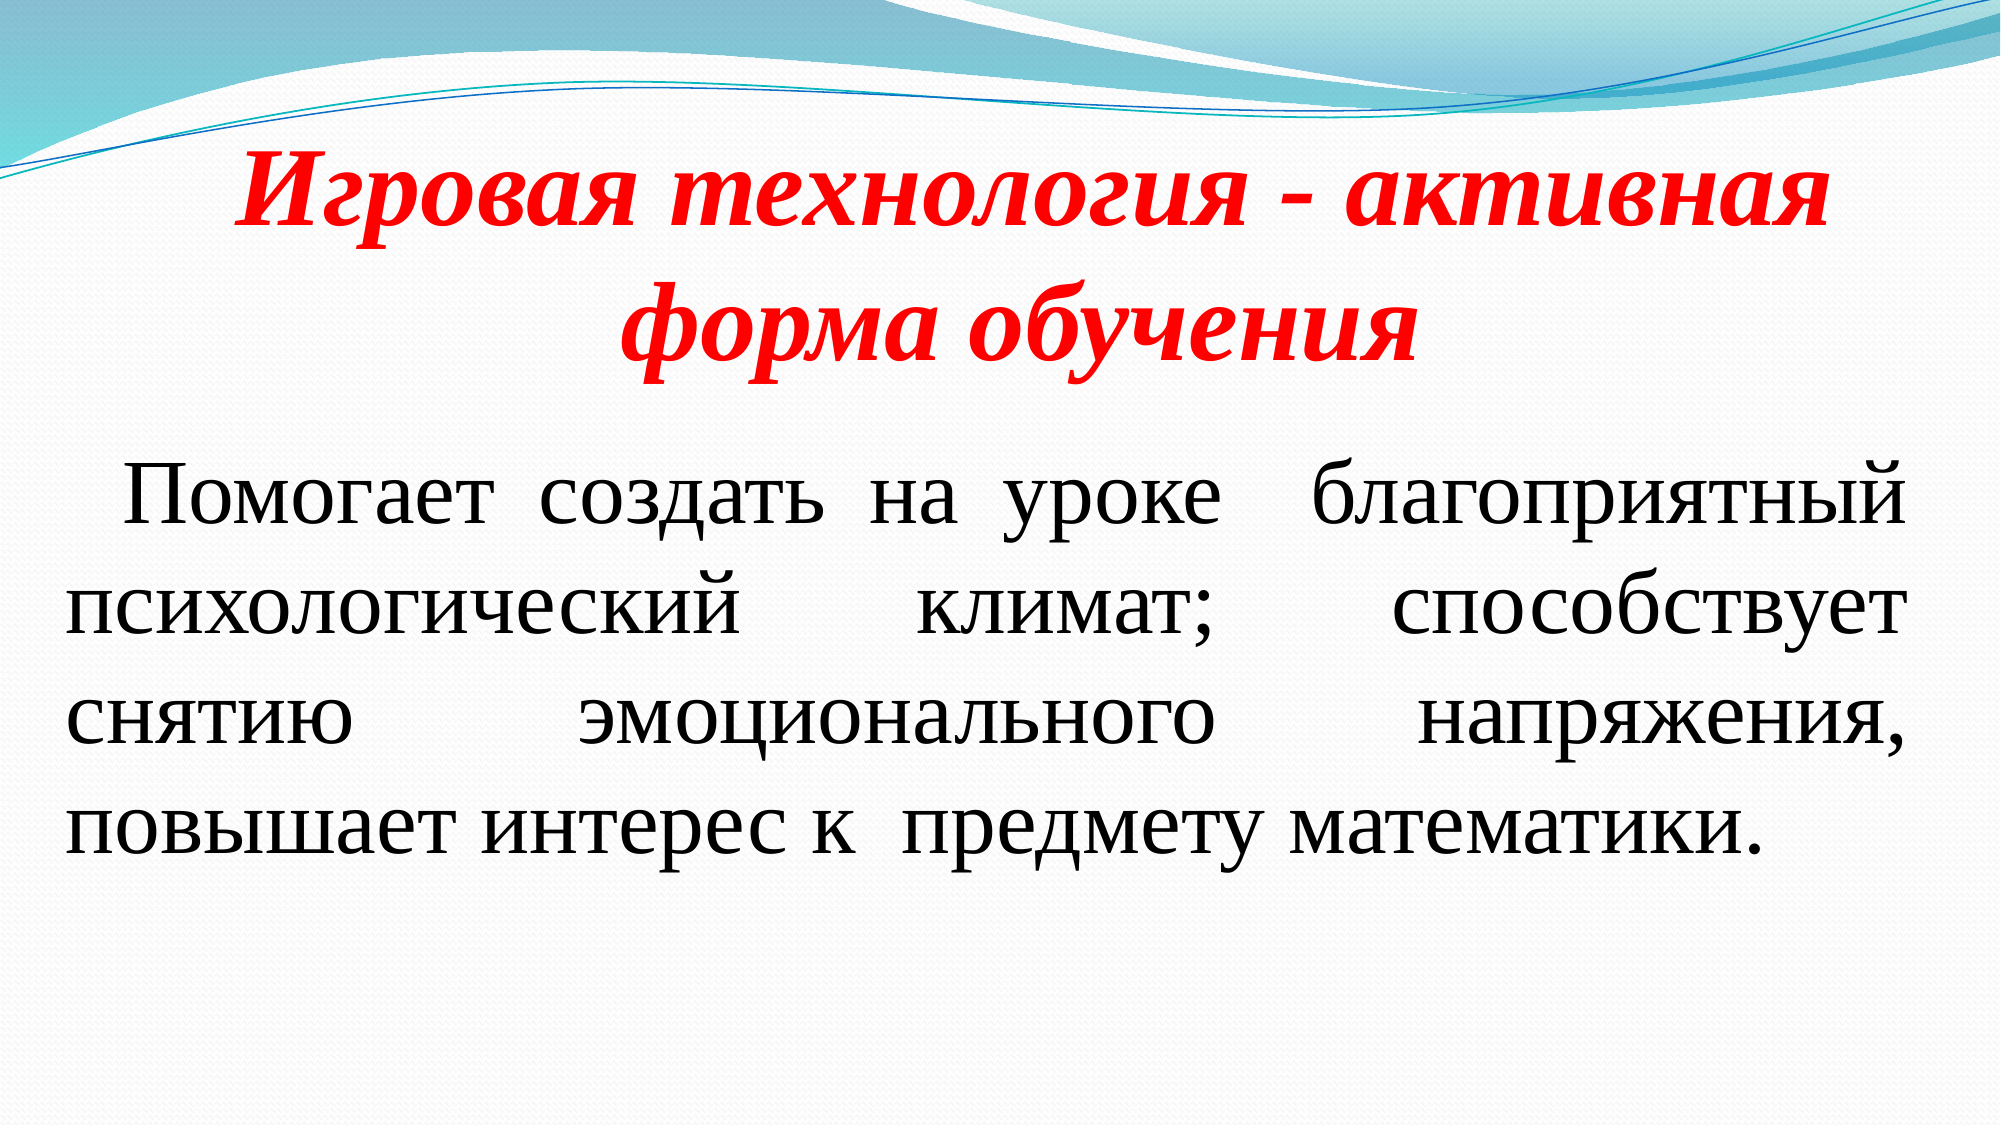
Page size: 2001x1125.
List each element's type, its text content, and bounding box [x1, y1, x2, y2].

text_box Игровая технология - активная форма обучения [132, 105, 1938, 391]
text_box Помогает создать на уроке благоприятный психологический климат; способствует снятию эмоционального напряжения, повышает интерес к предмету математики. [50, 424, 1926, 879]
